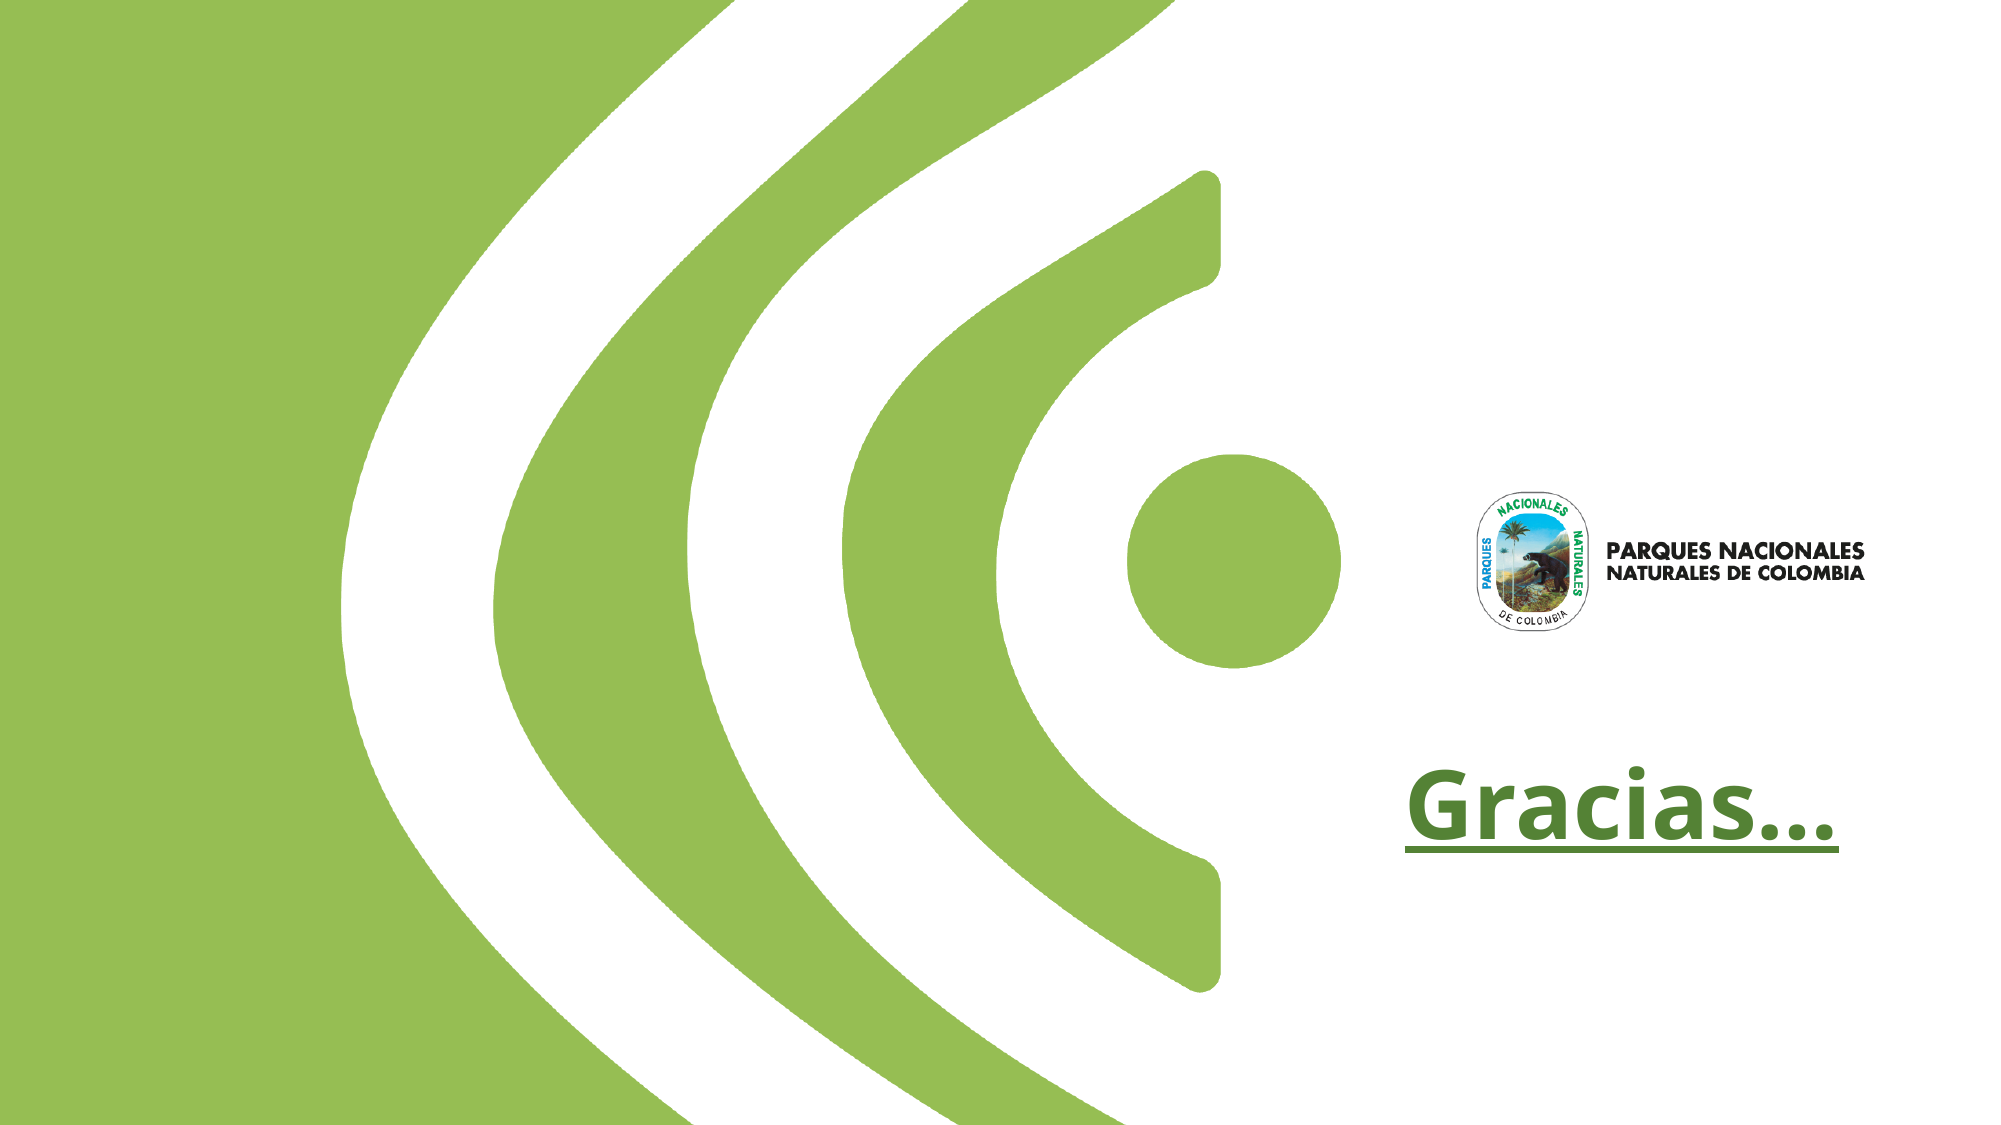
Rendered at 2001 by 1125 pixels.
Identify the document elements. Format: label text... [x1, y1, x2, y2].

picture [0, 0, 2000, 1125]
text_box Gracias… [1242, 748, 2000, 938]
